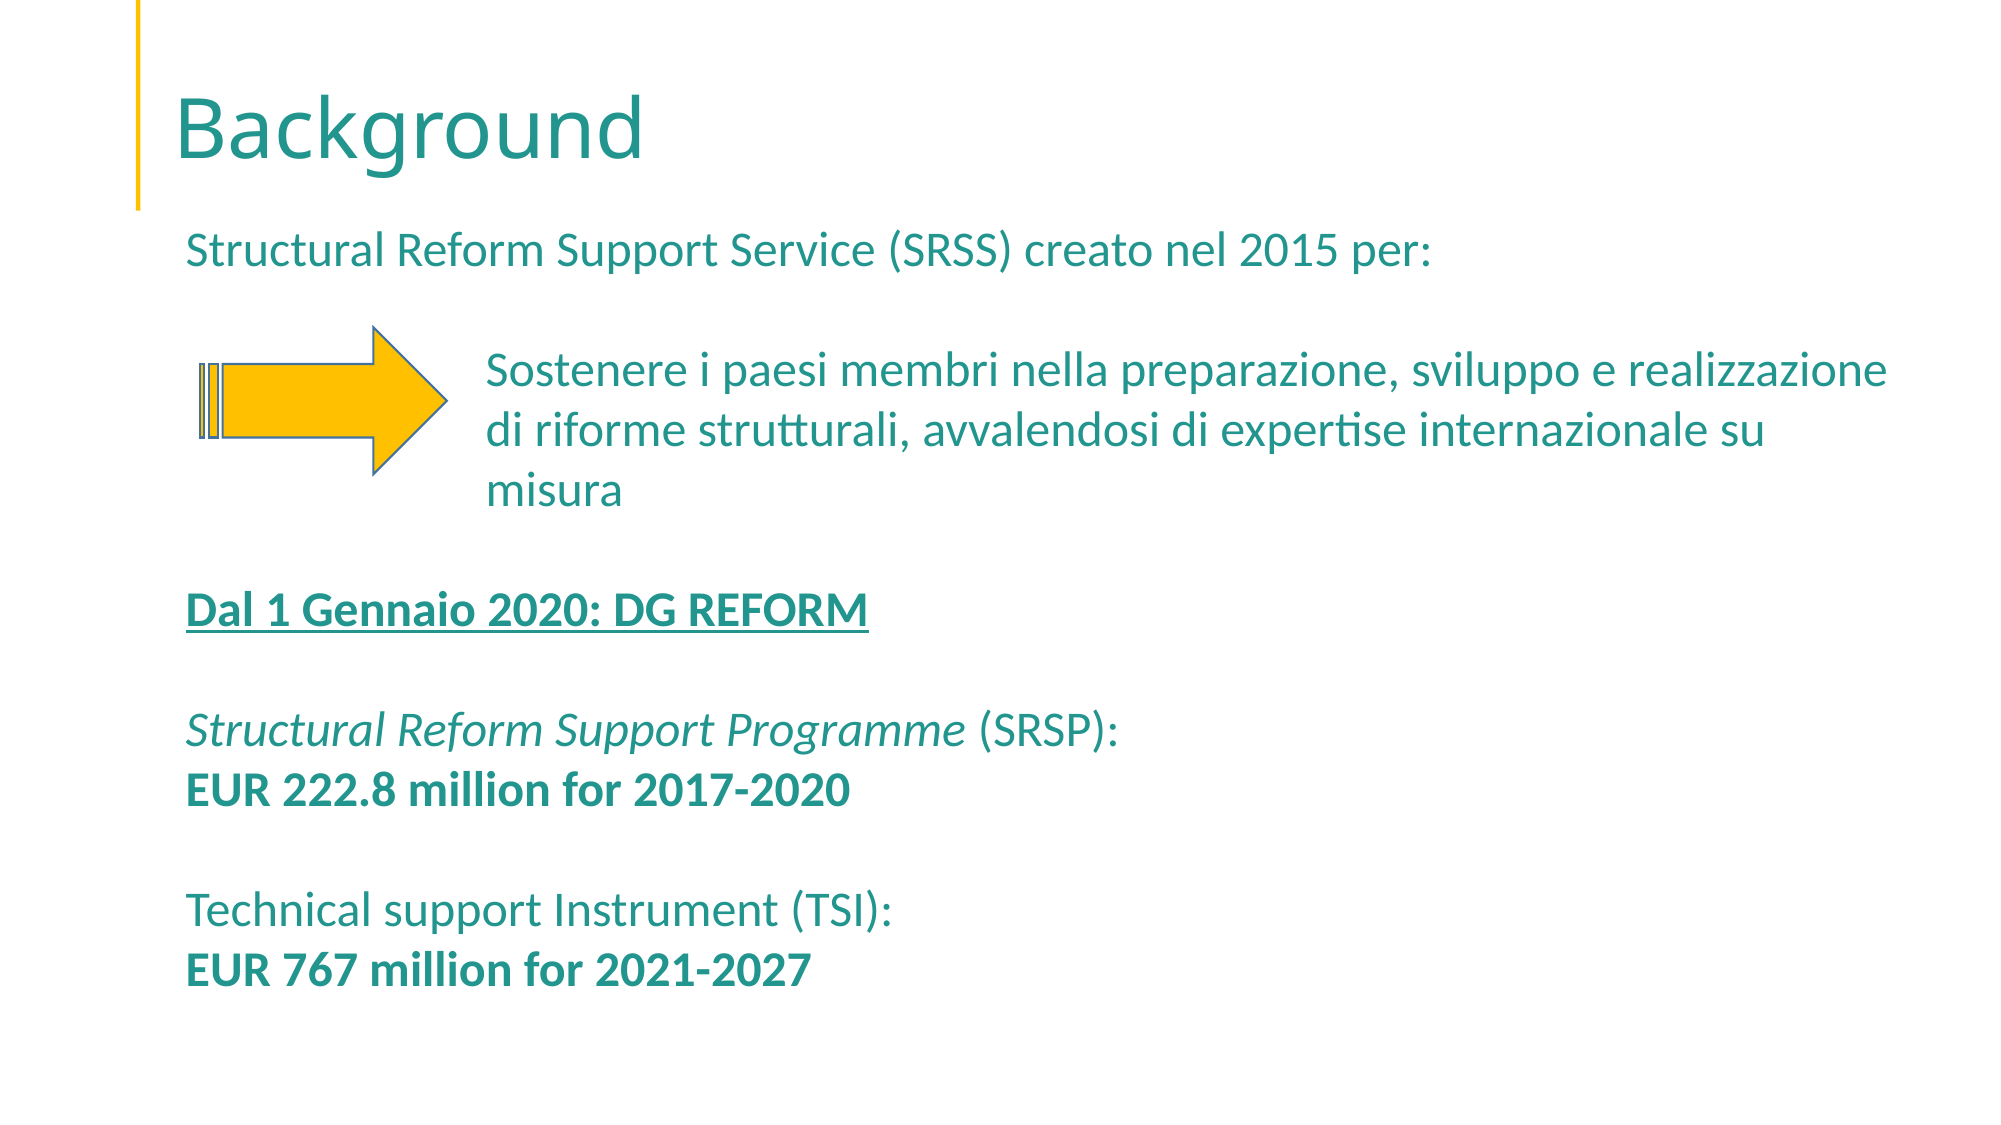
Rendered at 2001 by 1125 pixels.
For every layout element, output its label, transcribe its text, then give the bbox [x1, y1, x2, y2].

text_box Structural Reform Support Service (SRSS) creato nel 2015 per: Sostenere i paesi membri nella preparazione, sviluppo e realizzazione di riforme strutturali, avvalendosi di expertise internazionale su misura Dal 1 Gennaio 2020: DG REFORM Structural Reform Support Programme (SRSP): EUR 222.8 million for 2017-2020 Technical support Instrument (TSI): EUR 767 million for 2021-2027 [170, 209, 1910, 1005]
text_box [199, 363, 205, 439]
text_box [208, 363, 219, 439]
text_box Background [159, 79, 1885, 208]
text_box [135, 0, 141, 212]
text_box [221, 324, 449, 477]
